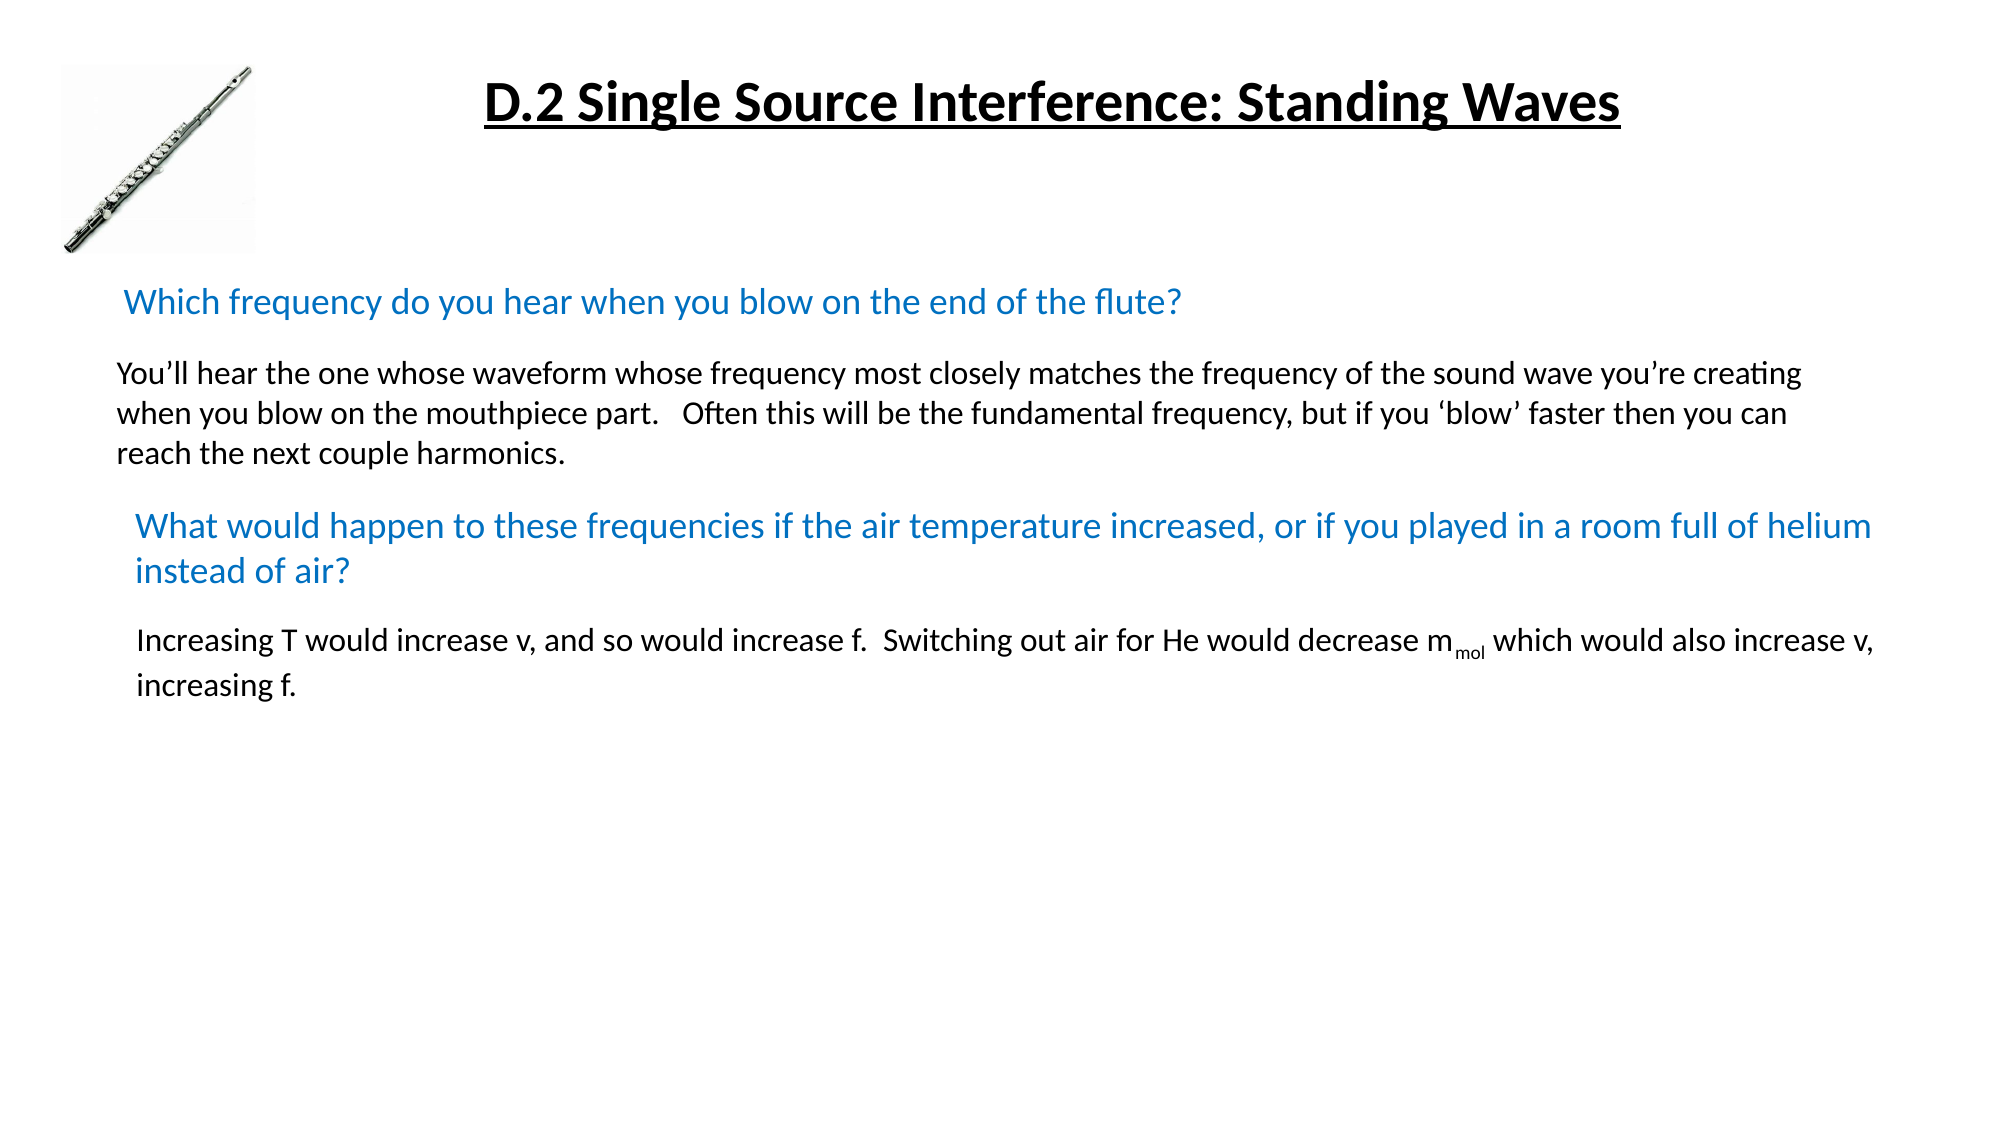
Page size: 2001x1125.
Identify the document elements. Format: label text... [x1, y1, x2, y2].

text_box Increasing T would increase v, and so would increase f. Switching out air for He would decrease mmol which would also increase v, increasing f. [121, 610, 1890, 711]
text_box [58, 63, 259, 258]
text_box What would happen to these frequencies if the air temperature increased, or if you played in a room full of helium instead of air? [120, 493, 1890, 599]
text_box D.2 Single Source Interference: Standing Waves [469, 63, 1721, 147]
text_box Which frequency do you hear when you blow on the end of the flute? [108, 270, 1200, 330]
text_box You’ll hear the one whose waveform whose frequency most closely matches the frequency of the sound wave you’re creating when you blow on the mouthpiece part. Often this will be the fundamental frequency, but if you ‘blow’ faster then you can reach the next couple harmonics. [101, 343, 1859, 479]
